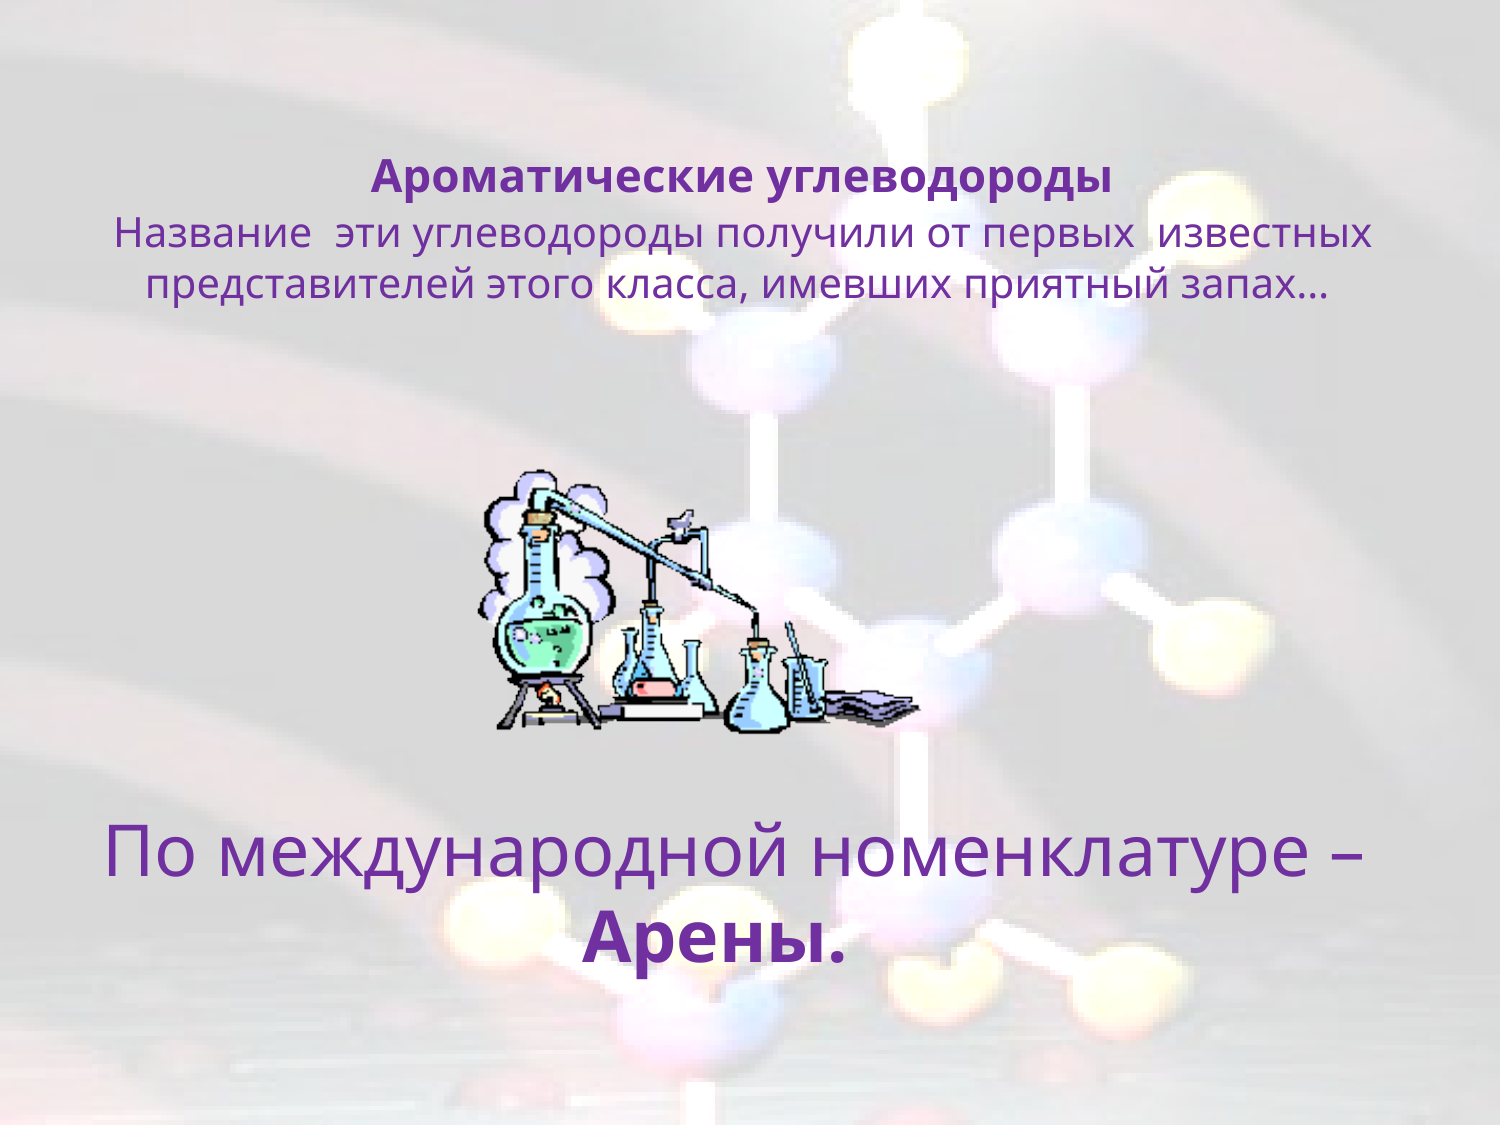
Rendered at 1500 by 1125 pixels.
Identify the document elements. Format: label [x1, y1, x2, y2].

list [0, 0, 1500, 1125]
picture [456, 398, 926, 740]
